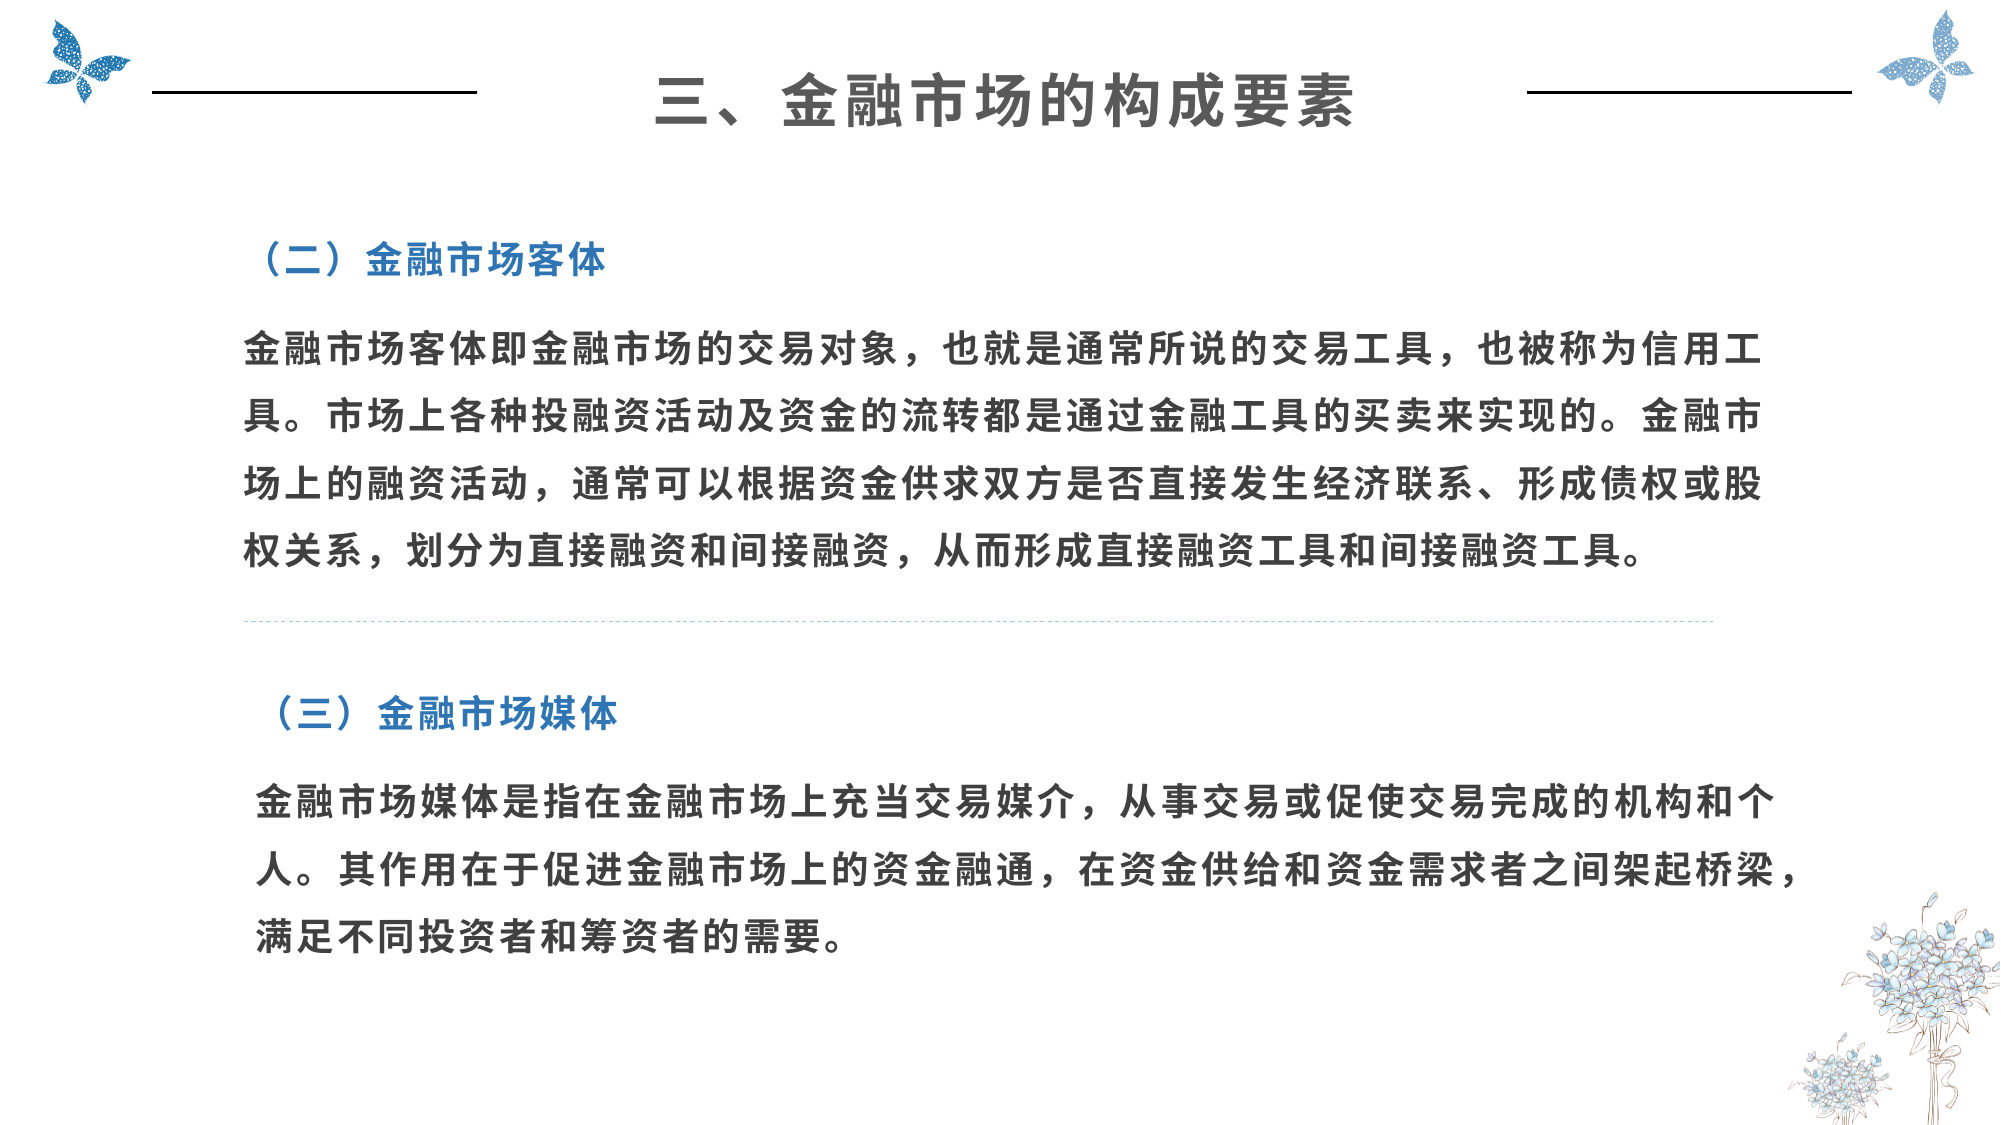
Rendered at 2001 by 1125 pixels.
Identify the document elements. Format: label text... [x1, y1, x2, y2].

picture [1788, 892, 2000, 1125]
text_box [151, 55, 1852, 142]
text_box （三）金融市场媒体 金融市场媒体是指在金融市场上充当交易媒介，从事交易或促使交易完成的机构和个人。其作用在于促进金融市场上的资金融通，在资金供给和资金需求者之间架起桥梁，满足不同投资者和筹资者的需要。 [244, 661, 1790, 965]
text_box （二）金融市场客体 金融市场客体即金融市场的交易对象，也就是通常所说的交易工具，也被称为信用工具。市场上各种投融资活动及资金的流转都是通过金融工具的买卖来实现的。金融市场上的融资活动，通常可以根据资金供求双方是否直接发生经济联系、形成债权或股权关系，划分为直接融资和间接融资，从而形成直接融资工具和间接融资工具。 [232, 208, 1779, 579]
